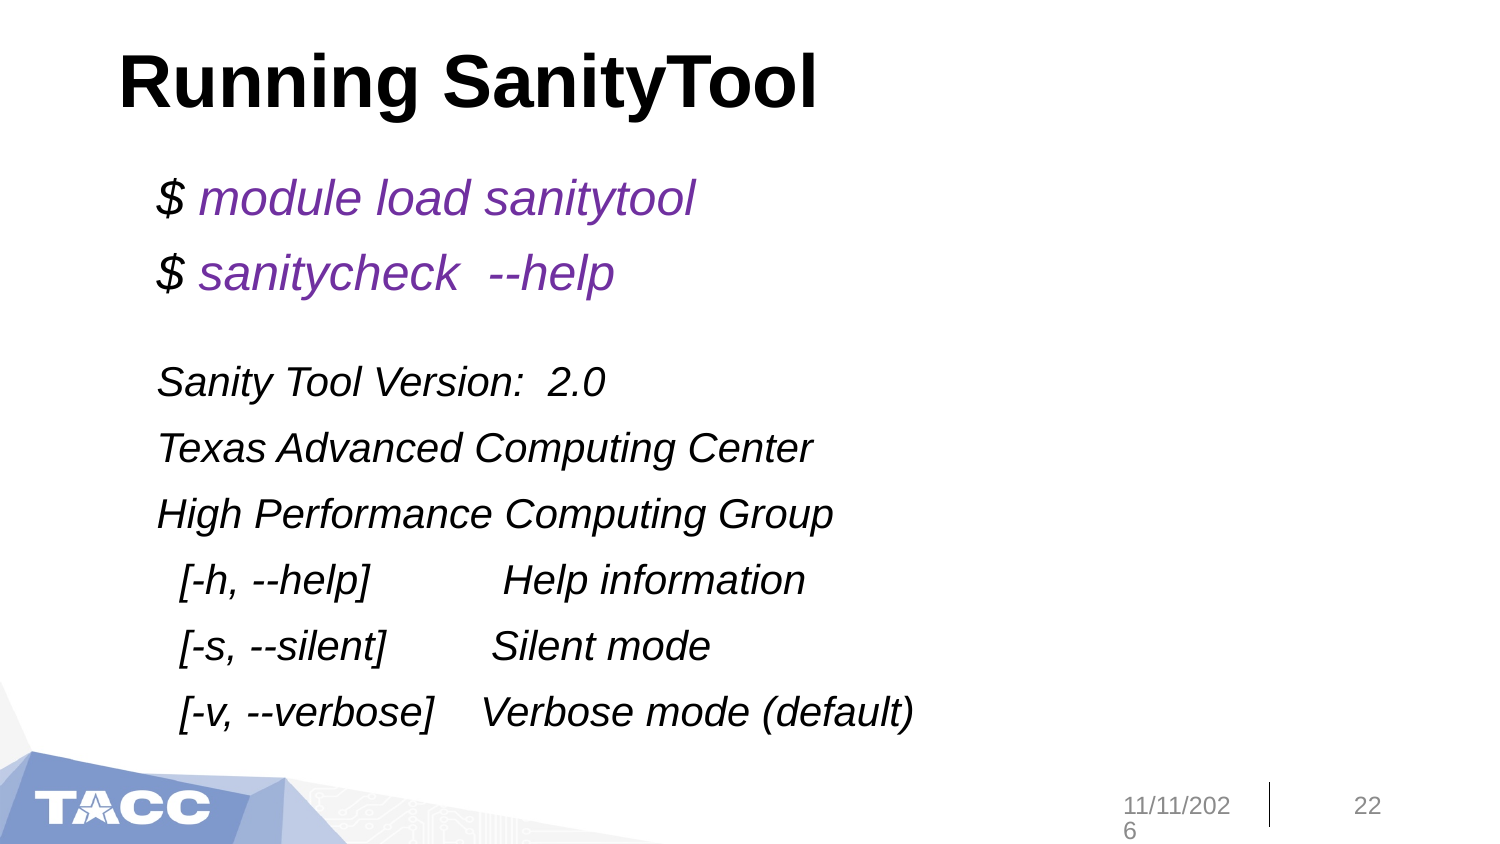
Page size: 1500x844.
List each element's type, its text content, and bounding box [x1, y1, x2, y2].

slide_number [1108, 782, 1255, 827]
title Running SanityTool [103, 1, 1397, 165]
slide_number 22 [1284, 782, 1397, 827]
list $ module load sanitytool $ sanitycheck --help Sanity Tool Version: 2.0 Texas Advanced Computing Center High Performance Computing Group [-h, --help] Help information [-s, --silent] Silent mode [-v, --verbose] Verbose mode (default) [141, 164, 1436, 763]
picture [0, 0, 1500, 844]
